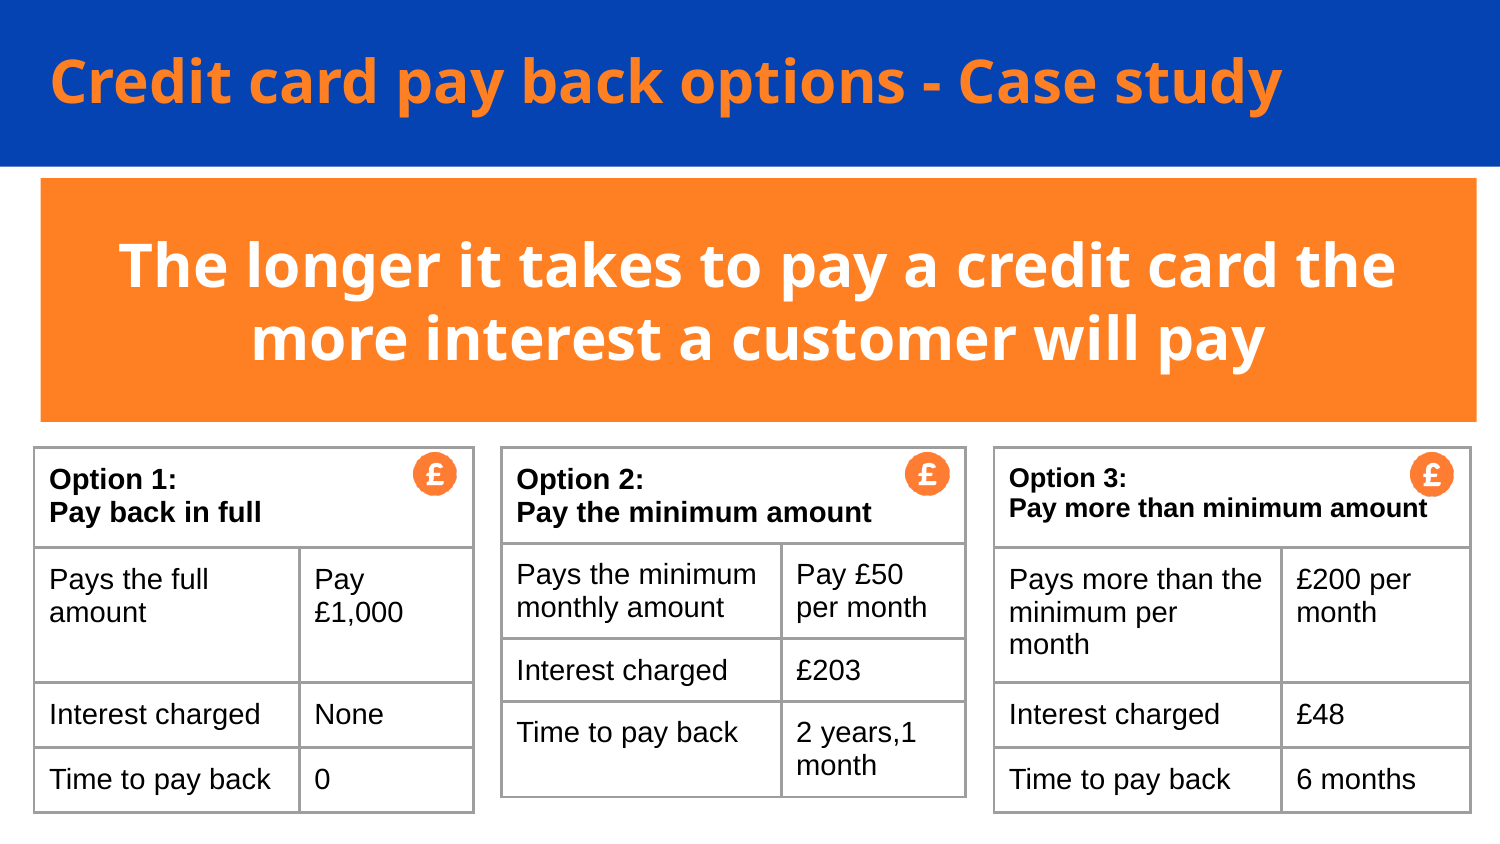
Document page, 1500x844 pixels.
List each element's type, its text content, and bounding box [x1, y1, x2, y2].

table_cell Pays the full amount [35, 549, 298, 681]
table_cell £200 per month [1283, 549, 1469, 681]
picture [1408, 451, 1455, 497]
table_header Option 3: Pay more than minimum amount [995, 449, 1469, 546]
table_cell 0 [301, 749, 472, 811]
table_header Option 2: Pay the minimum amount [503, 449, 964, 542]
table_cell 6 months [1283, 749, 1469, 811]
table_cell Pays the minimum monthly amount [503, 545, 780, 637]
table_cell Pay £1,000 [301, 549, 472, 681]
table_cell Interest charged [503, 640, 780, 700]
table_cell Interest charged [995, 684, 1280, 746]
picture [411, 450, 458, 497]
table_cell 2 years,1 month [783, 703, 964, 796]
table_cell £48 [1283, 684, 1469, 746]
table_cell Interest charged [35, 684, 298, 746]
picture [904, 450, 950, 497]
title Credit card pay back options - Case study [34, 37, 1303, 122]
table_cell £203 [783, 640, 964, 700]
table_cell None [301, 684, 472, 746]
table_header Option 1: Pay back in full [35, 449, 472, 546]
table_cell Pays more than the minimum per month [995, 549, 1280, 681]
table_cell Pay £50 per month [783, 545, 964, 637]
table_cell Time to pay back [35, 749, 298, 811]
title The longer it takes to pay a credit card the more interest a customer will pay [40, 178, 1477, 422]
table_cell Time to pay back [503, 703, 780, 796]
table_cell Time to pay back [995, 749, 1280, 811]
